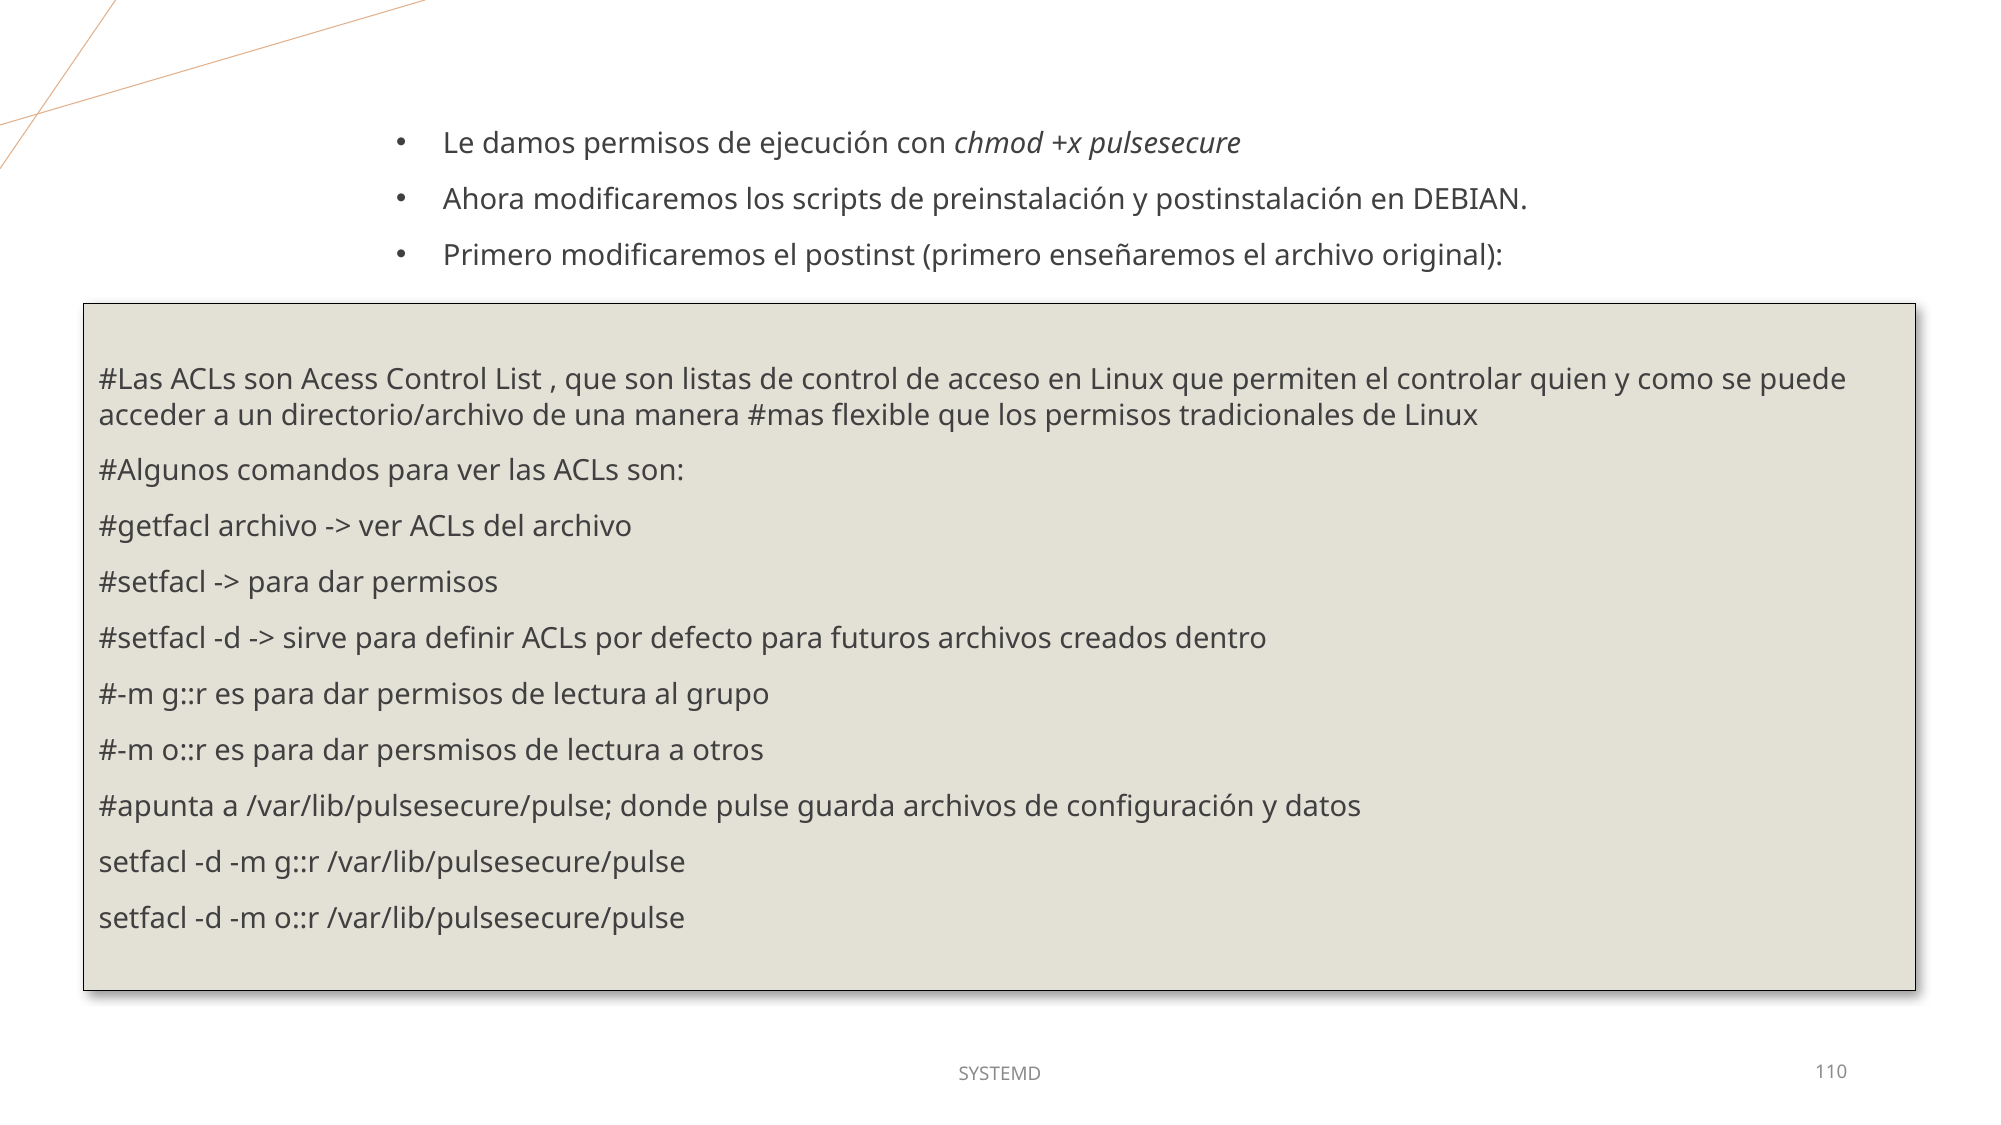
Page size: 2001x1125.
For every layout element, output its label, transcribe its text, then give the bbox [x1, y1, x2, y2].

text_box Le damos permisos de ejecución con chmod +x pulsesecure Ahora modificaremos los scripts de preinstalación y postinstalación en DEBIAN. Primero modificaremos el postinst (primero enseñaremos el archivo original): [381, 60, 1619, 300]
slide_number 110 [1412, 1042, 1863, 1103]
footer SYSTEMD [662, 1042, 1338, 1103]
text_box #Las ACLs son Acess Control List , que son listas de control de acceso en Linux que permiten el controlar quien y como se puede acceder a un directorio/archivo de una manera #mas flexible que los permisos tradicionales de Linux #Algunos comandos para ver las ACLs son: #getfacl archivo -> ver ACLs del archivo #setfacl -> para dar permisos #setfacl -d -> sirve para definir ACLs por defecto para futuros archivos creados dentro #-m g::r es para dar permisos de lectura al grupo #-m o::r es para dar persmisos de lectura a otros #apunta a /var/lib/pulsesecure/pulse; donde pulse guarda archivos de configuración y datos setfacl -d -m g::r /var/lib/pulsesecure/pulse setfacl -d -m o::r /var/lib/pulsesecure/pulse [83, 303, 1916, 991]
